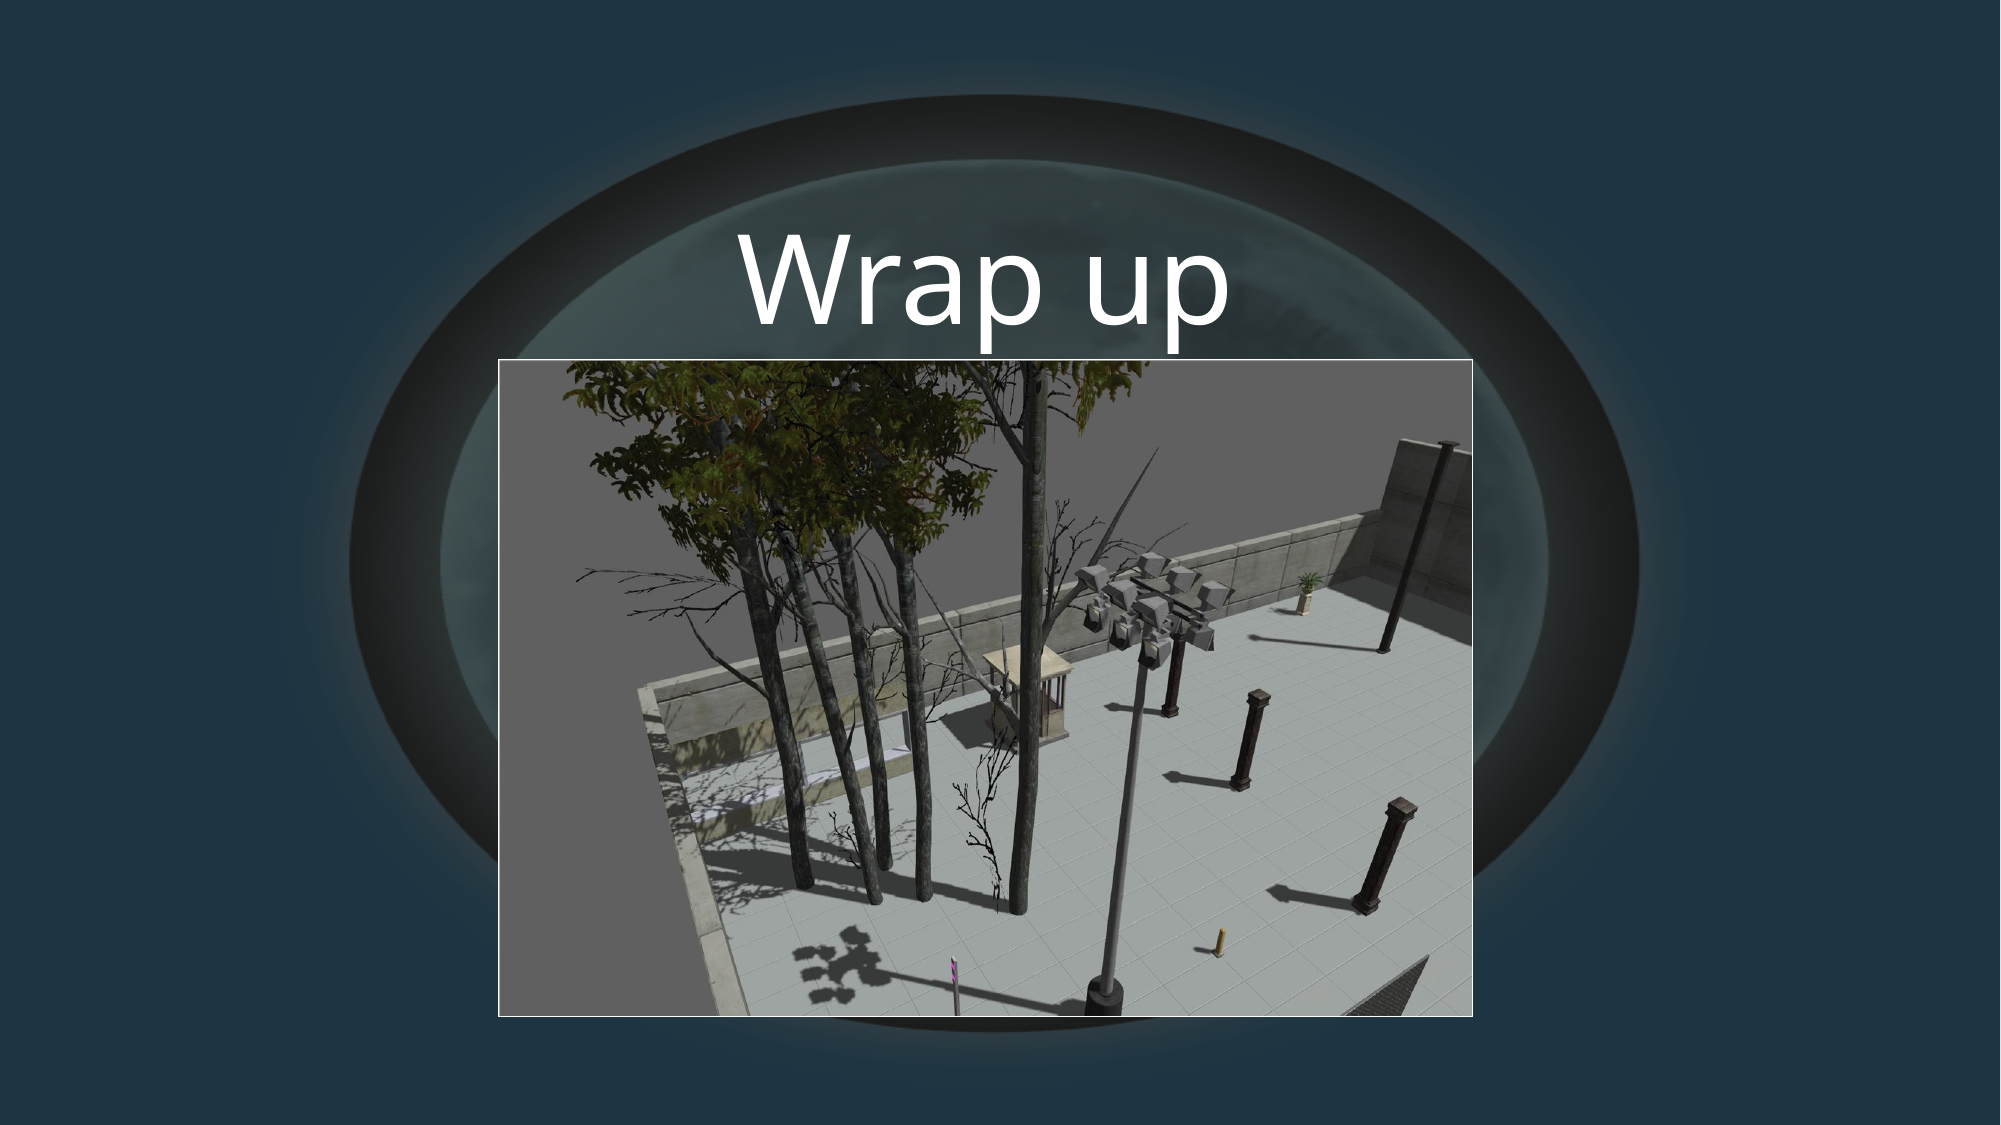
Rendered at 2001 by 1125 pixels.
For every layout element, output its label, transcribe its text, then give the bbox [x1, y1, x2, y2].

title Wrap up [235, 146, 1736, 360]
picture [0, 0, 2001, 1125]
